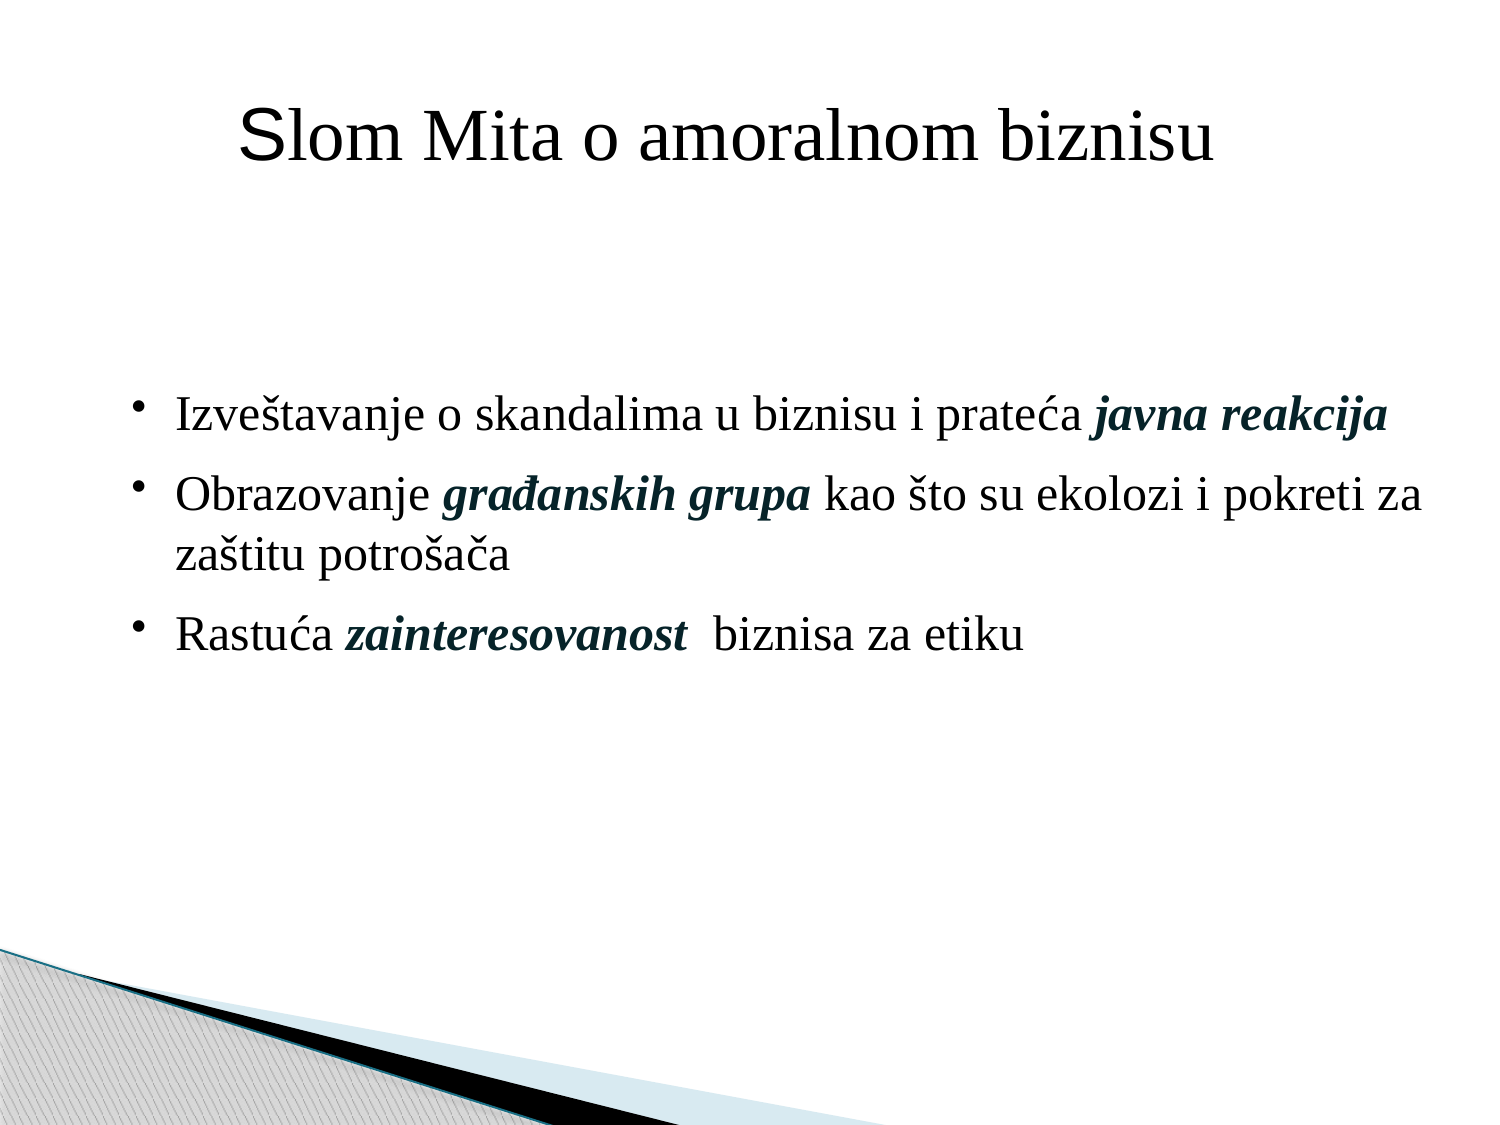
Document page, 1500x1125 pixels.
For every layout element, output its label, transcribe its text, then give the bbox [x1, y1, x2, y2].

list Slom Mita o amoralnom biznisu Izveštavanje o skandalima u biznisu i prateća javna reakcija Obrazovanje građanskih grupa kao što su ekolozi i pokreti za zaštitu potrošača Rastuća zainteresovanost biznisa za etiku [100, 77, 1451, 940]
